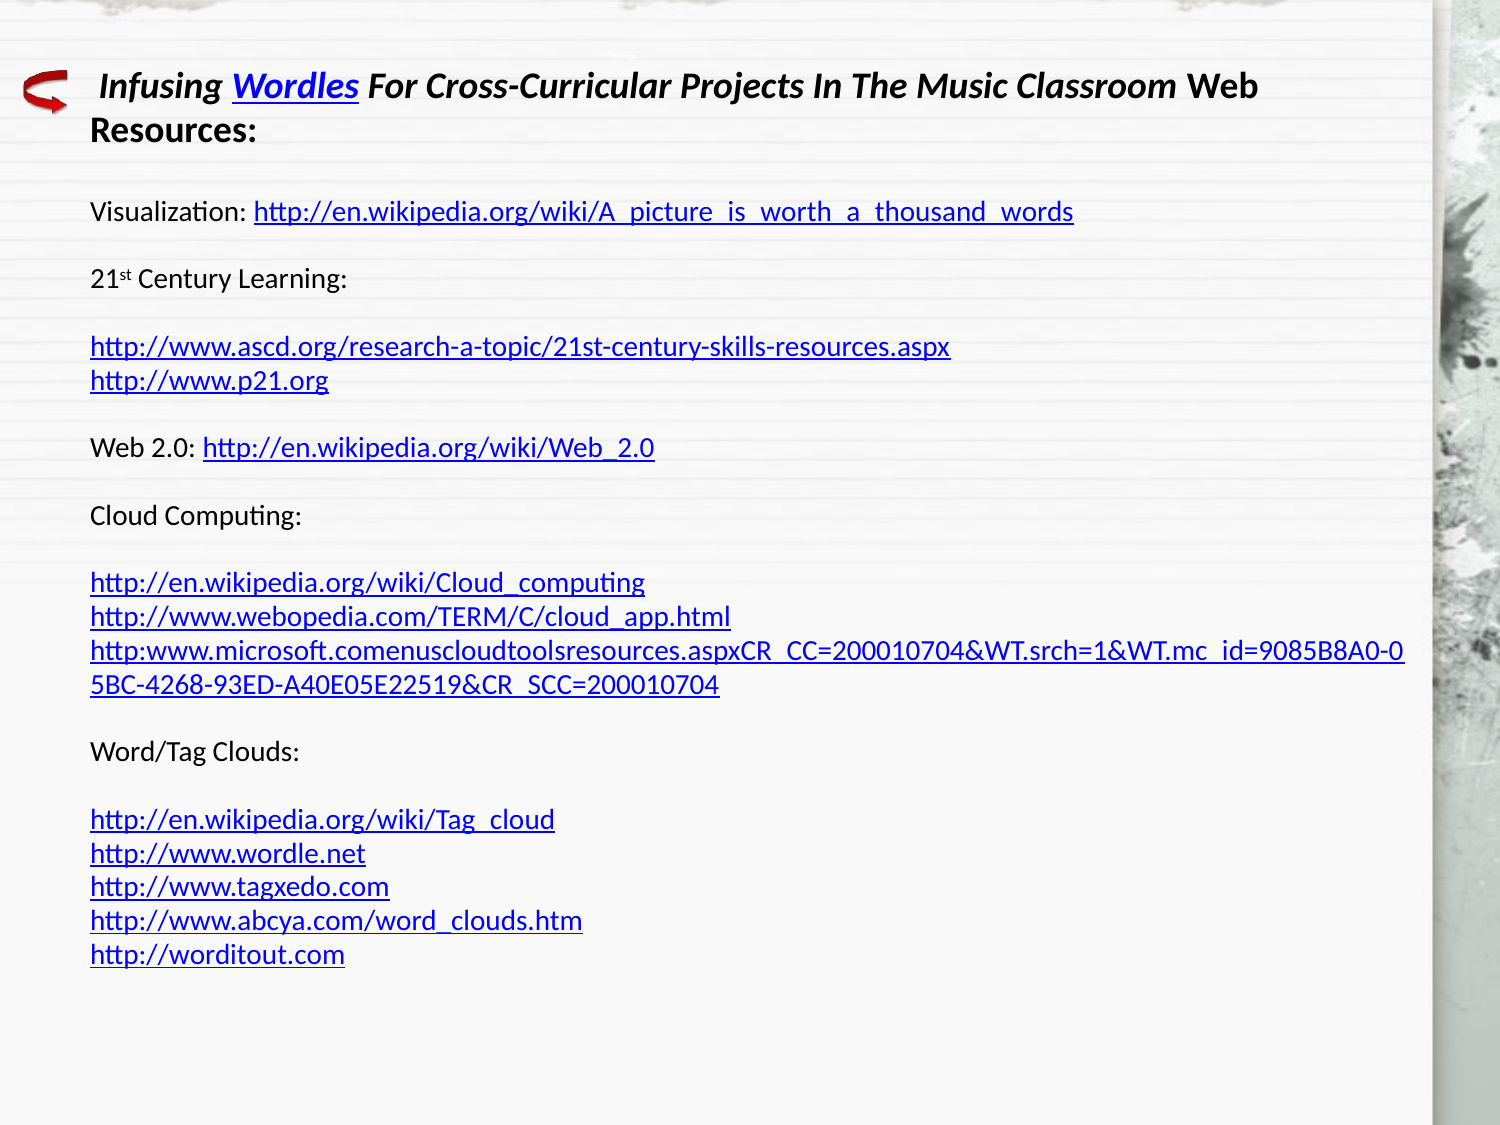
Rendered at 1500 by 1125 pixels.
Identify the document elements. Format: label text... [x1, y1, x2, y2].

picture [0, 0, 1500, 1125]
list Infusing Wordles For Cross-Curricular Projects In The Music Classroom Web Resources: Visualization: http://en.wikipedia.org/wiki/A_picture_is_worth_a_thousand_words 21st Century Learning: http://www.ascd.org/research-a-topic/21st-century-skills-resources.aspx http://www.p21.org Web 2.0: http://en.wikipedia.org/wiki/Web_2.0 Cloud Computing: http://en.wikipedia.org/wiki/Cloud_computing http://www.webopedia.com/TERM/C/cloud_app.html http:www.microsoft.comenuscloudtoolsresources.aspxCR_CC=200010704&WT.srch=1&WT.mc_id=9085B8A0-0 5BC-4268-93ED-A40E05E22519&CR_SCC=200010704 Word/Tag Clouds: http://en.wikipedia.org/wiki/Tag_cloud http://www.wordle.net http://www.tagxedo.com http://www.abcya.com/word_clouds.htm http://worditout.com [74, 62, 1426, 1125]
